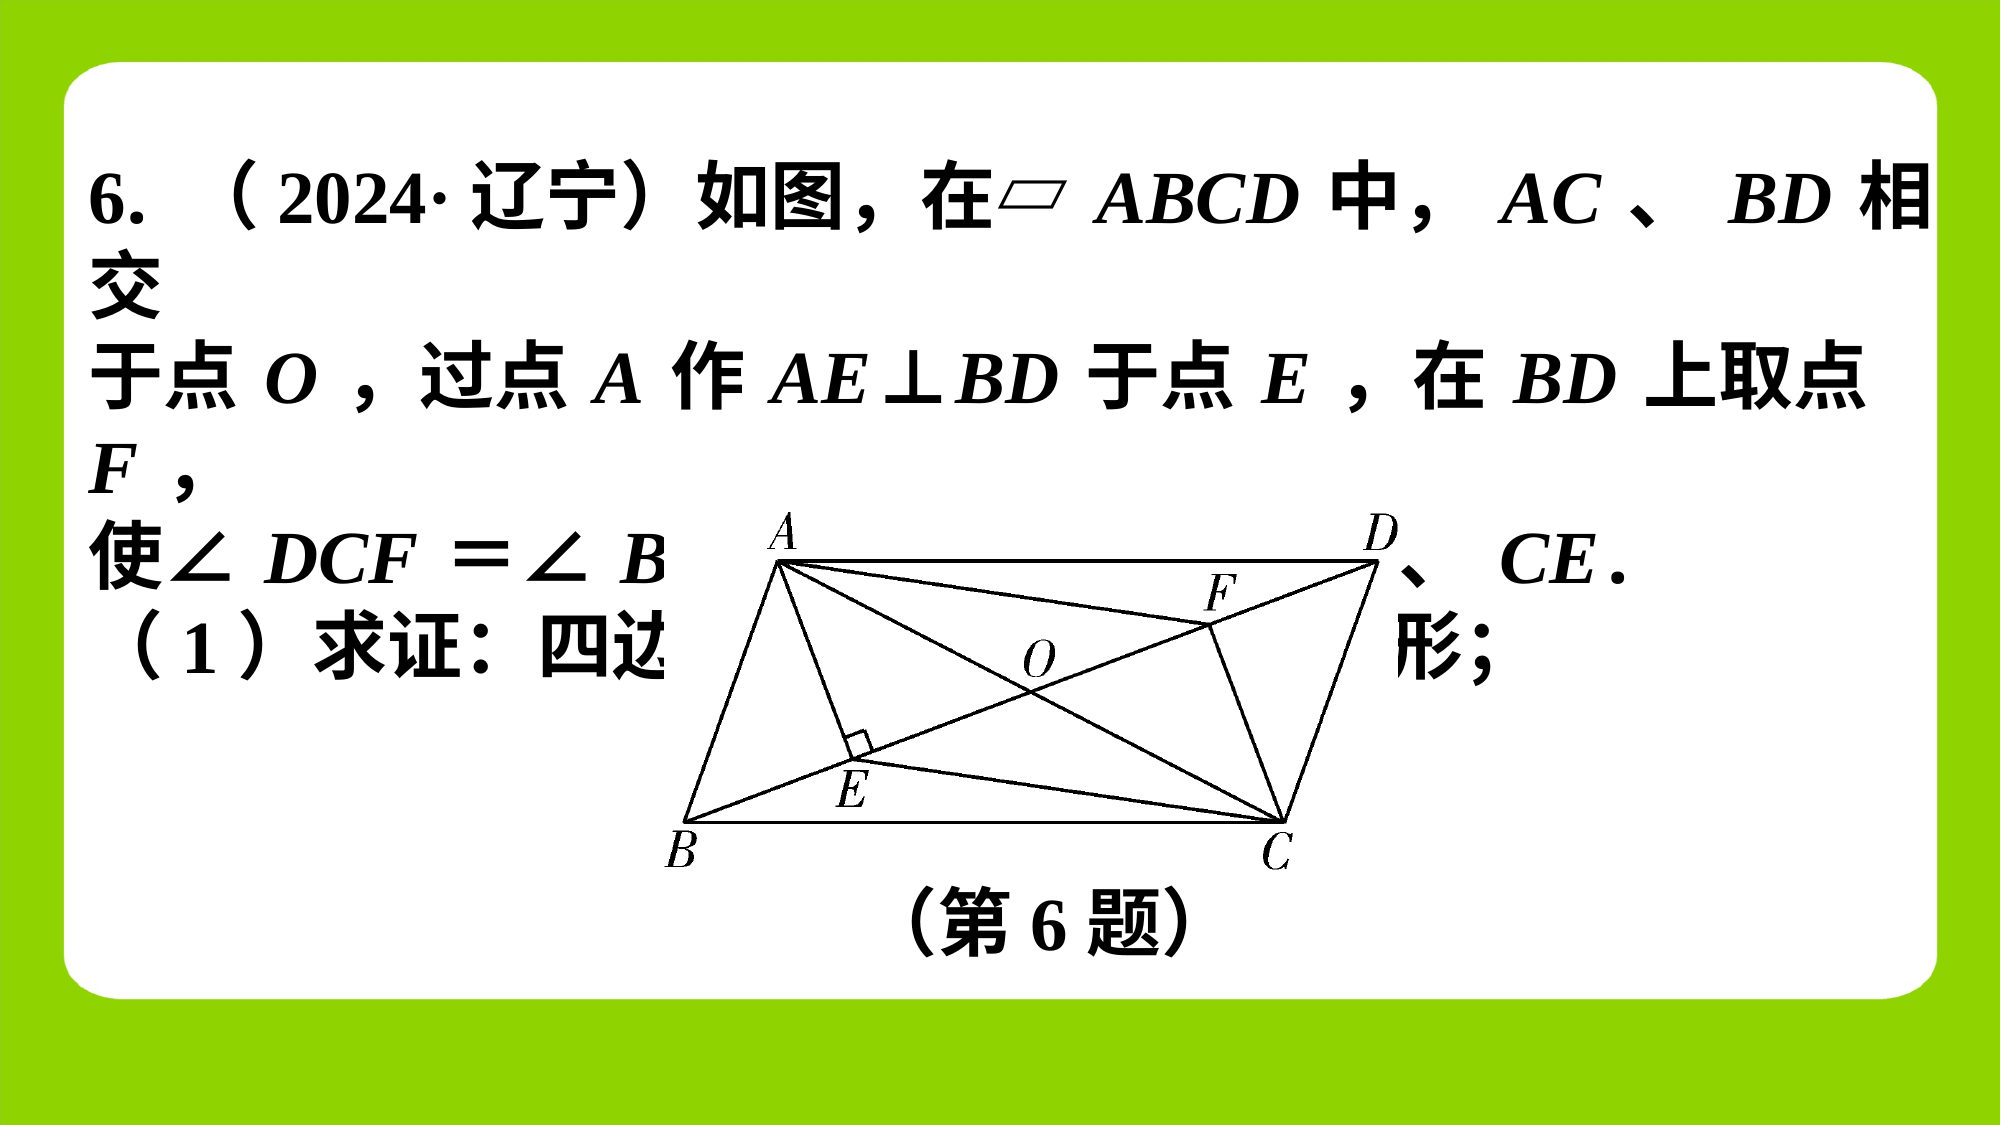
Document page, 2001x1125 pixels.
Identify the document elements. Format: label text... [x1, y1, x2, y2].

picture [0, 0, 2001, 1125]
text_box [664, 512, 1398, 967]
text_box 6. （2024·辽宁）如图，在▱ABCD中，AC、BD相交 于点O，过点A作AE⊥BD于点E，在BD上取点F， 使∠DCF＝∠BAE，连结CF、AF、CE. （1）求证：四边形AECF是平行四边形； [88, 149, 1974, 513]
